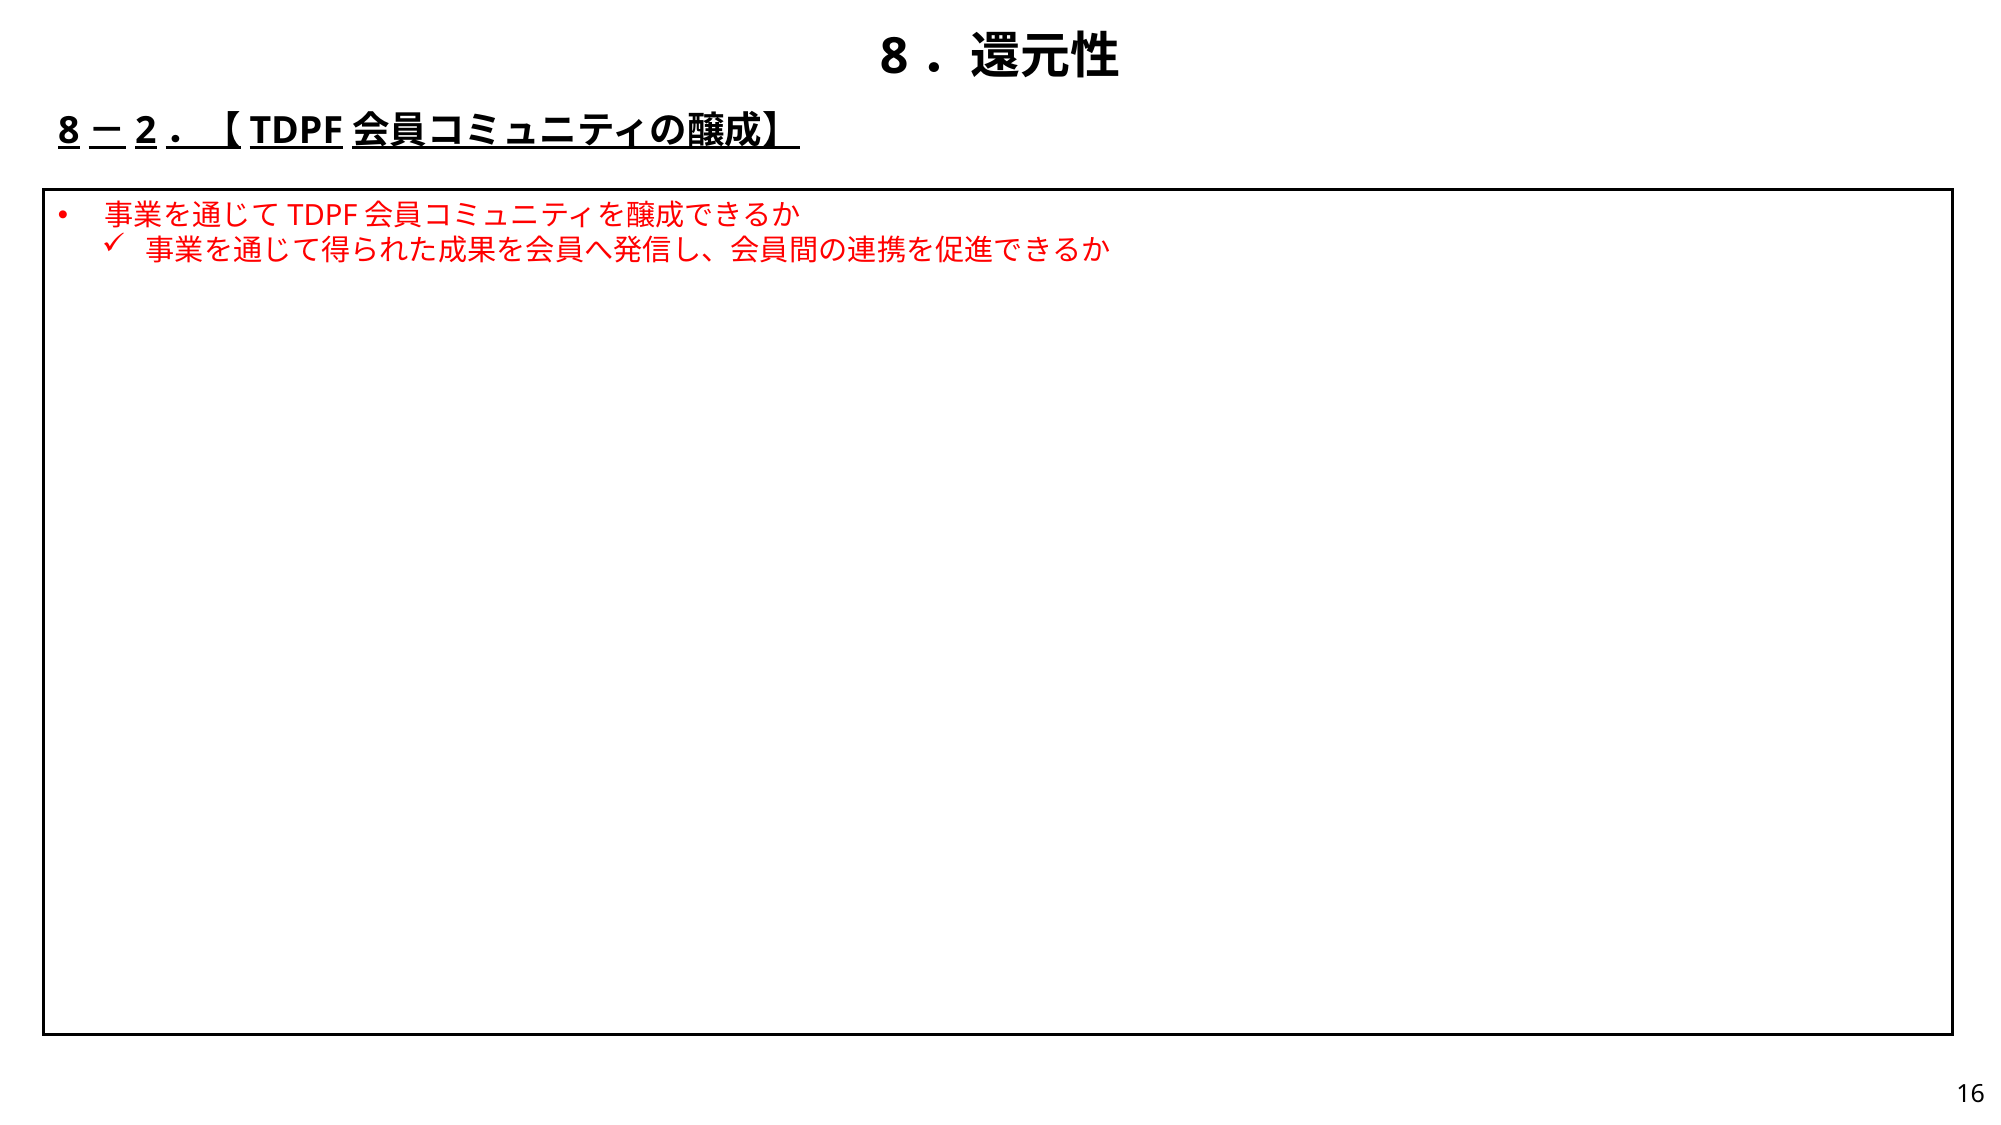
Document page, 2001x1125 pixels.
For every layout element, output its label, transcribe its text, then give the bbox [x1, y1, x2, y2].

text_box 8－2．【TDPF会員コミュニティの醸成】 [43, 103, 1580, 159]
text_box 事業を通じてTDPF会員コミュニティを醸成できるか 事業を通じて得られた成果を会員へ発信し、会員間の連携を促進できるか [42, 188, 1953, 1036]
title 8．還元性 [187, 11, 1813, 104]
text_box 15 [1634, 1065, 2000, 1125]
